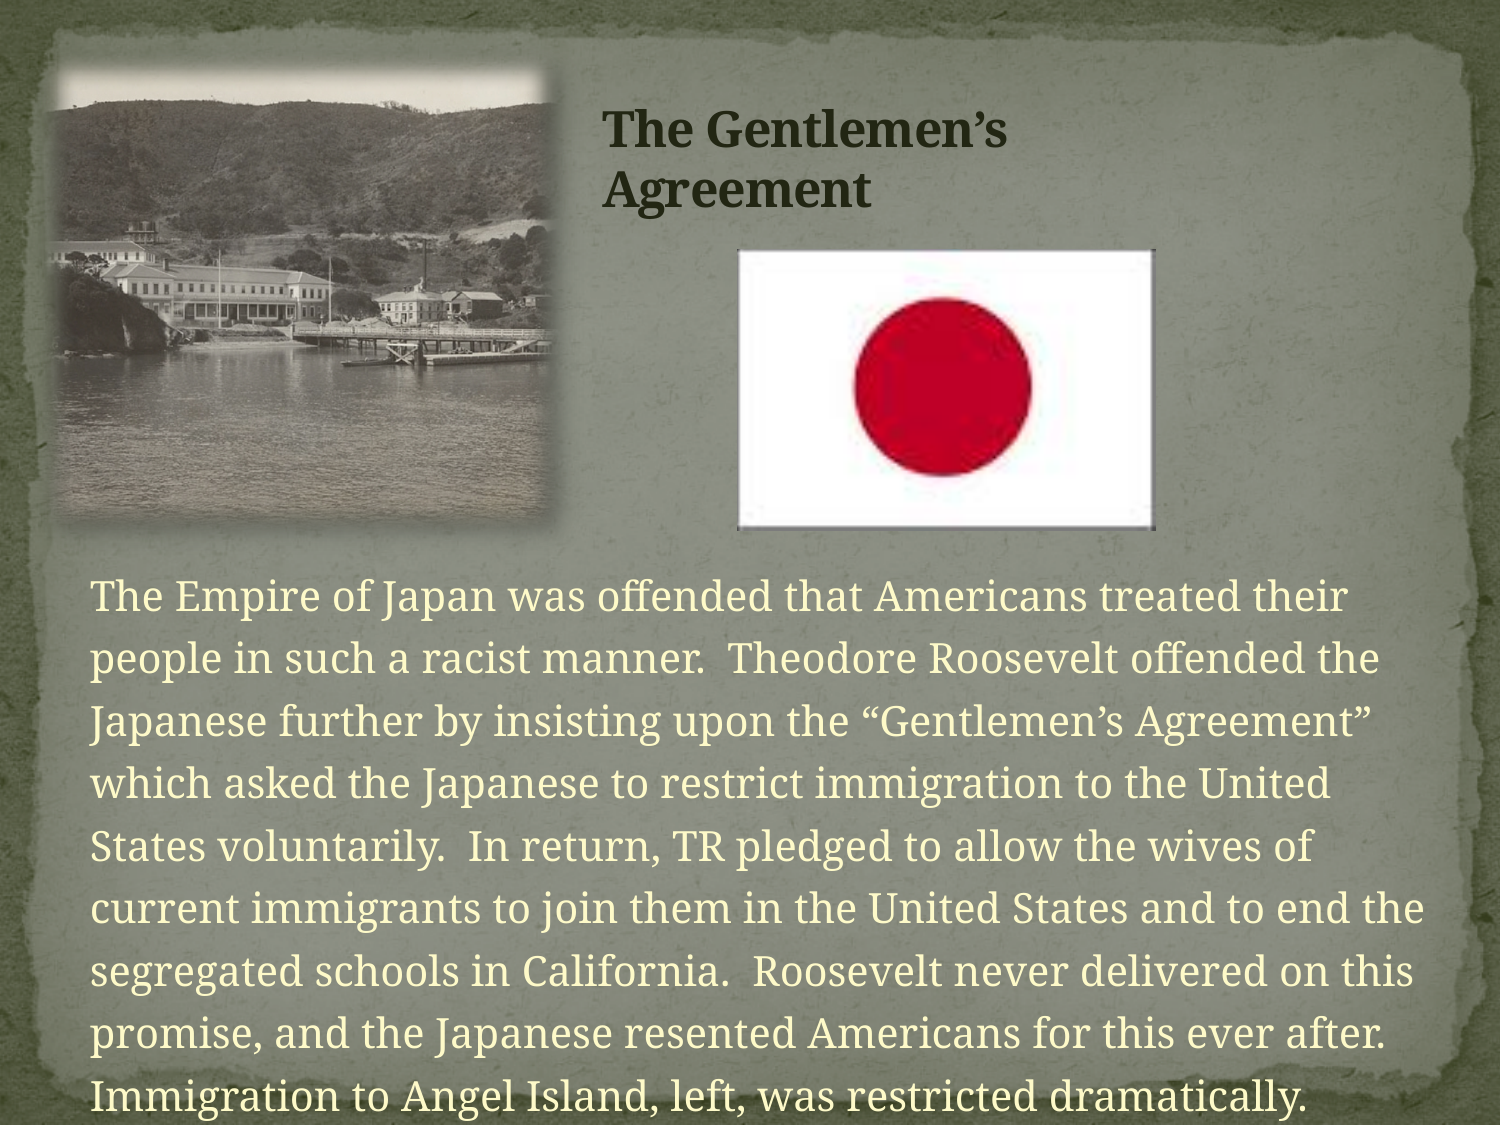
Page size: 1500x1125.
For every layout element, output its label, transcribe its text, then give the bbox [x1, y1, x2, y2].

picture [737, 249, 1156, 531]
title The Gentlemen’s Agreement [587, 99, 1275, 225]
picture [38, 50, 563, 535]
list The Empire of Japan was offended that Americans treated their people in such a racist manner. Theodore Roosevelt offended the Japanese further by insisting upon the “Gentlemen’s Agreement” which asked the Japanese to restrict immigration to the United States voluntarily. In return, TR pledged to allow the wives of current immigrants to join them in the United States and to end the segregated schools in California. Roosevelt never delivered on this promise, and the Japanese resented Americans for this ever after. Immigration to Angel Island, left, was restricted dramatically. [75, 549, 1463, 1038]
